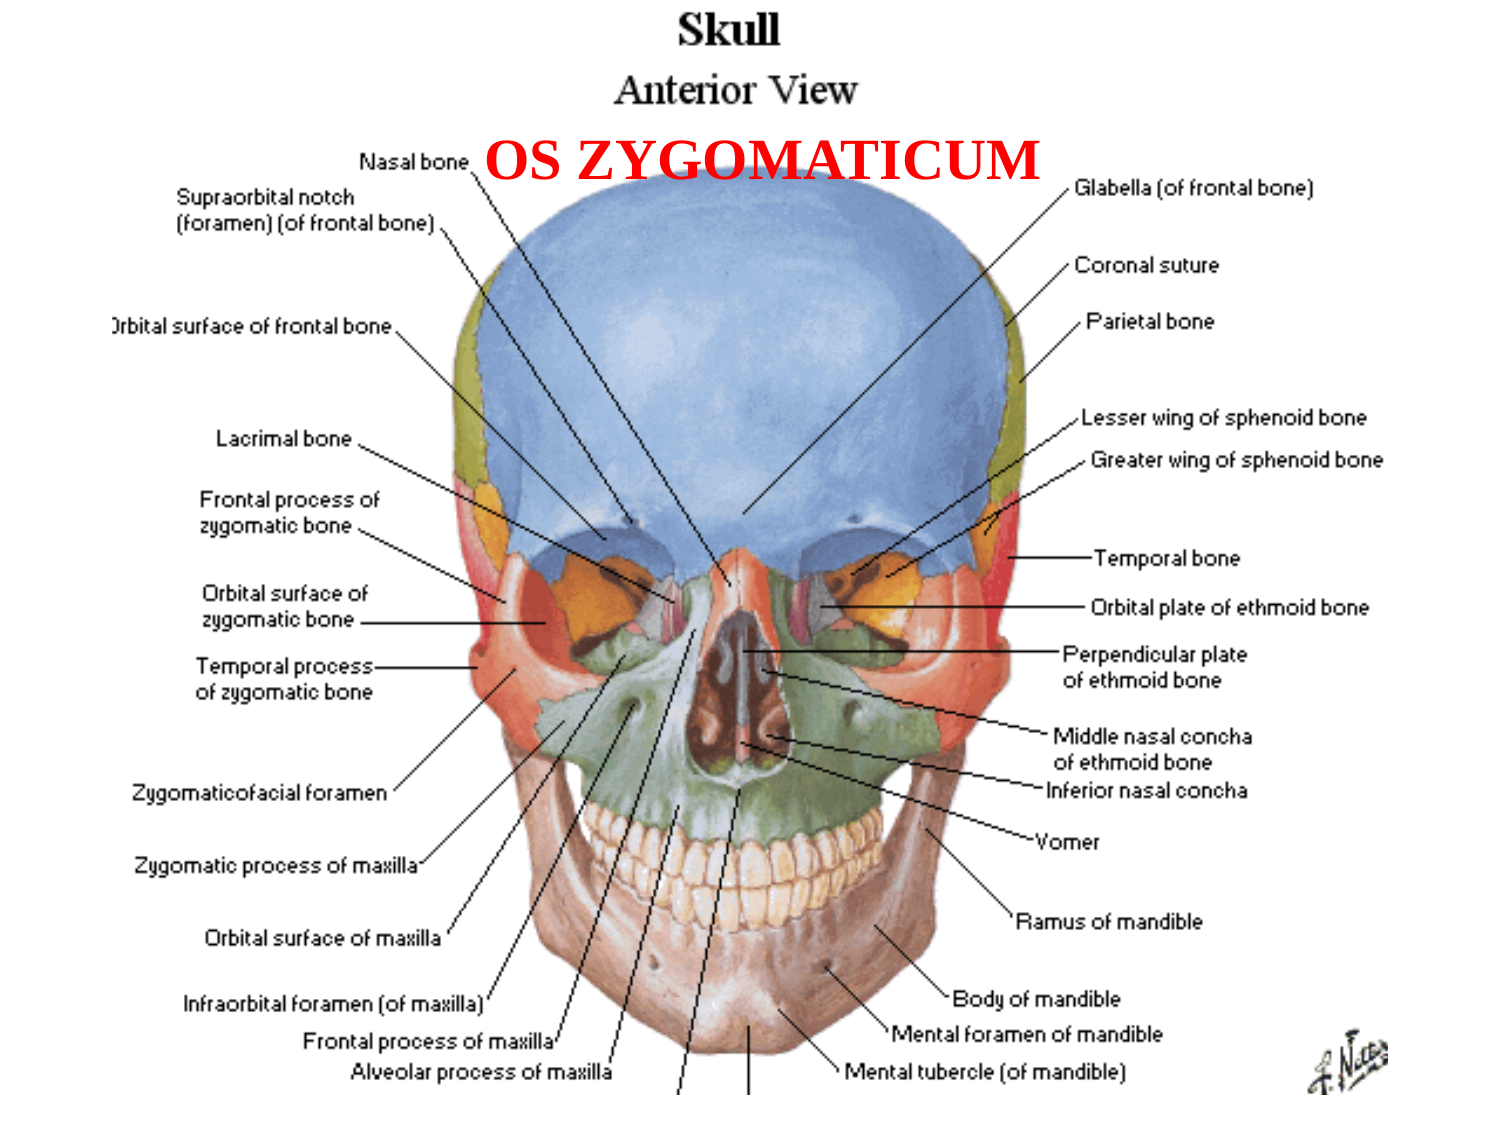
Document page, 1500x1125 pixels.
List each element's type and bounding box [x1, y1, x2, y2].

picture [111, 0, 1389, 1095]
